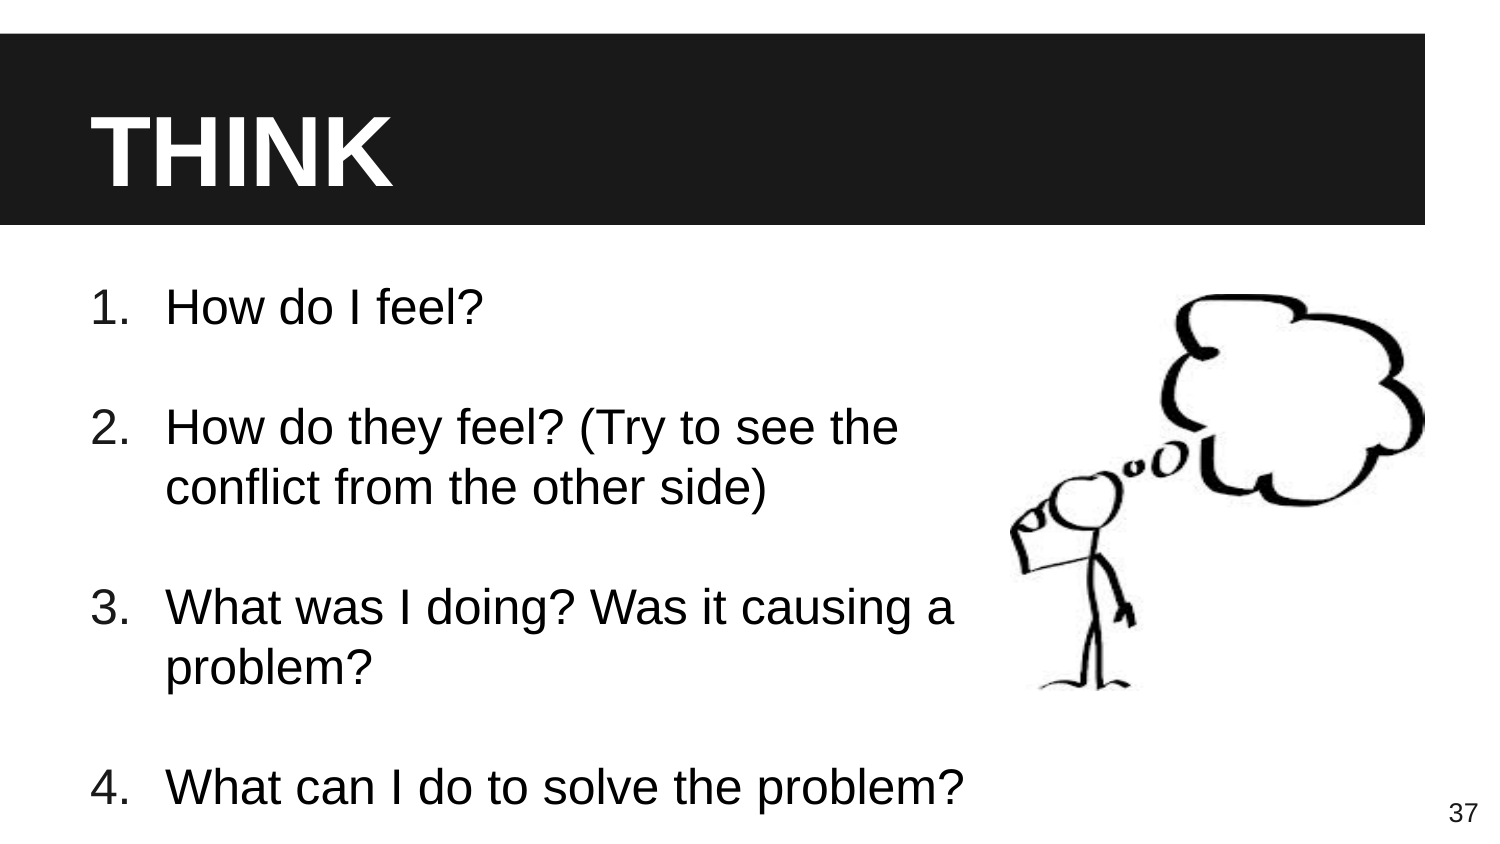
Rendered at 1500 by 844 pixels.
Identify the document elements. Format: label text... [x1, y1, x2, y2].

title THINK [75, 33, 1425, 221]
slide_number 37 [1403, 779, 1494, 844]
list How do I feel? How do they feel? (Try to see the conflict from the other side) What was I doing? Was it causing a problem? What can I do to solve the problem? [75, 259, 1082, 779]
picture [1010, 294, 1426, 691]
